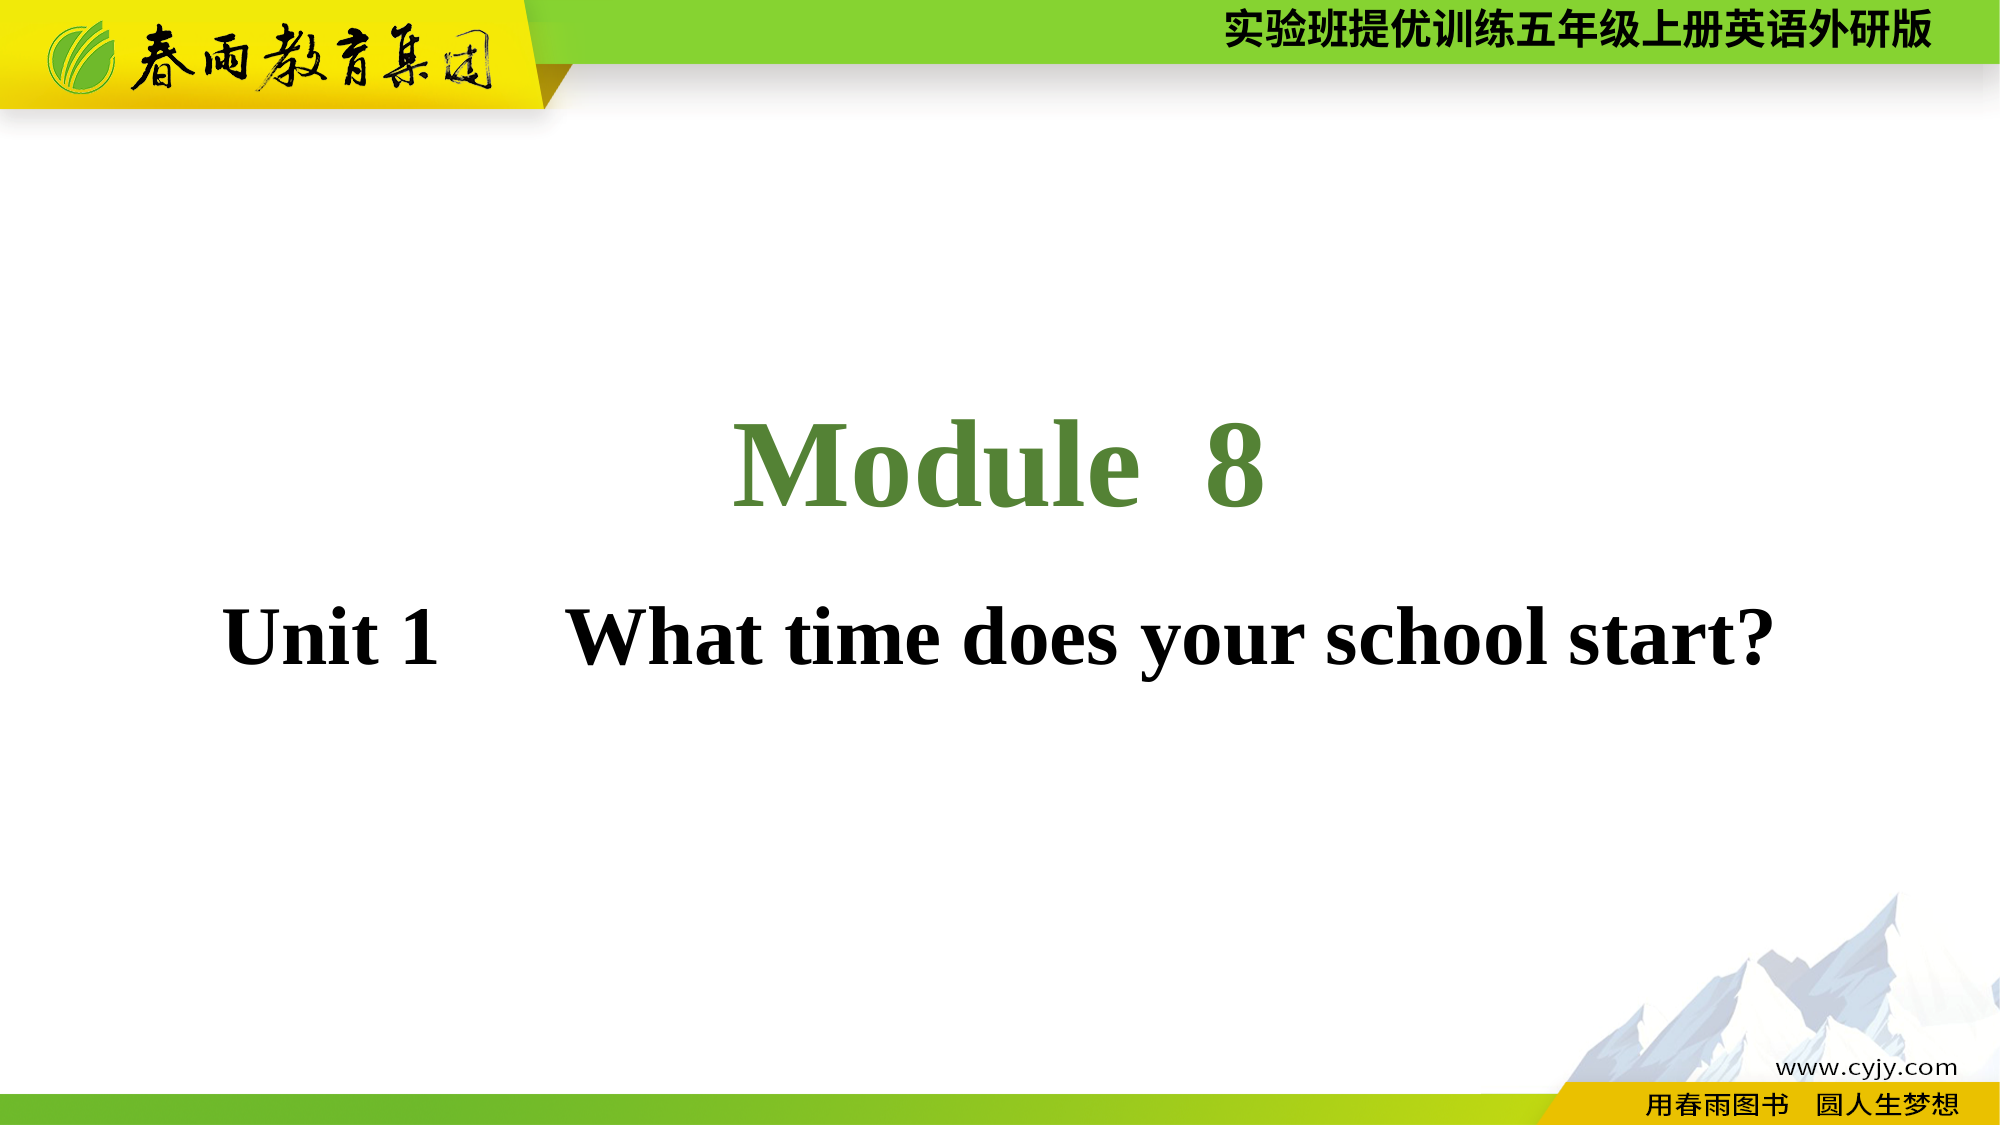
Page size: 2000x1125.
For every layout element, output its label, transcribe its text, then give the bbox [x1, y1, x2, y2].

picture [0, 689, 2000, 1125]
text_box Module 8 Unit 1 What time does your school start? [0, 298, 2000, 689]
picture [0, 0, 2000, 298]
